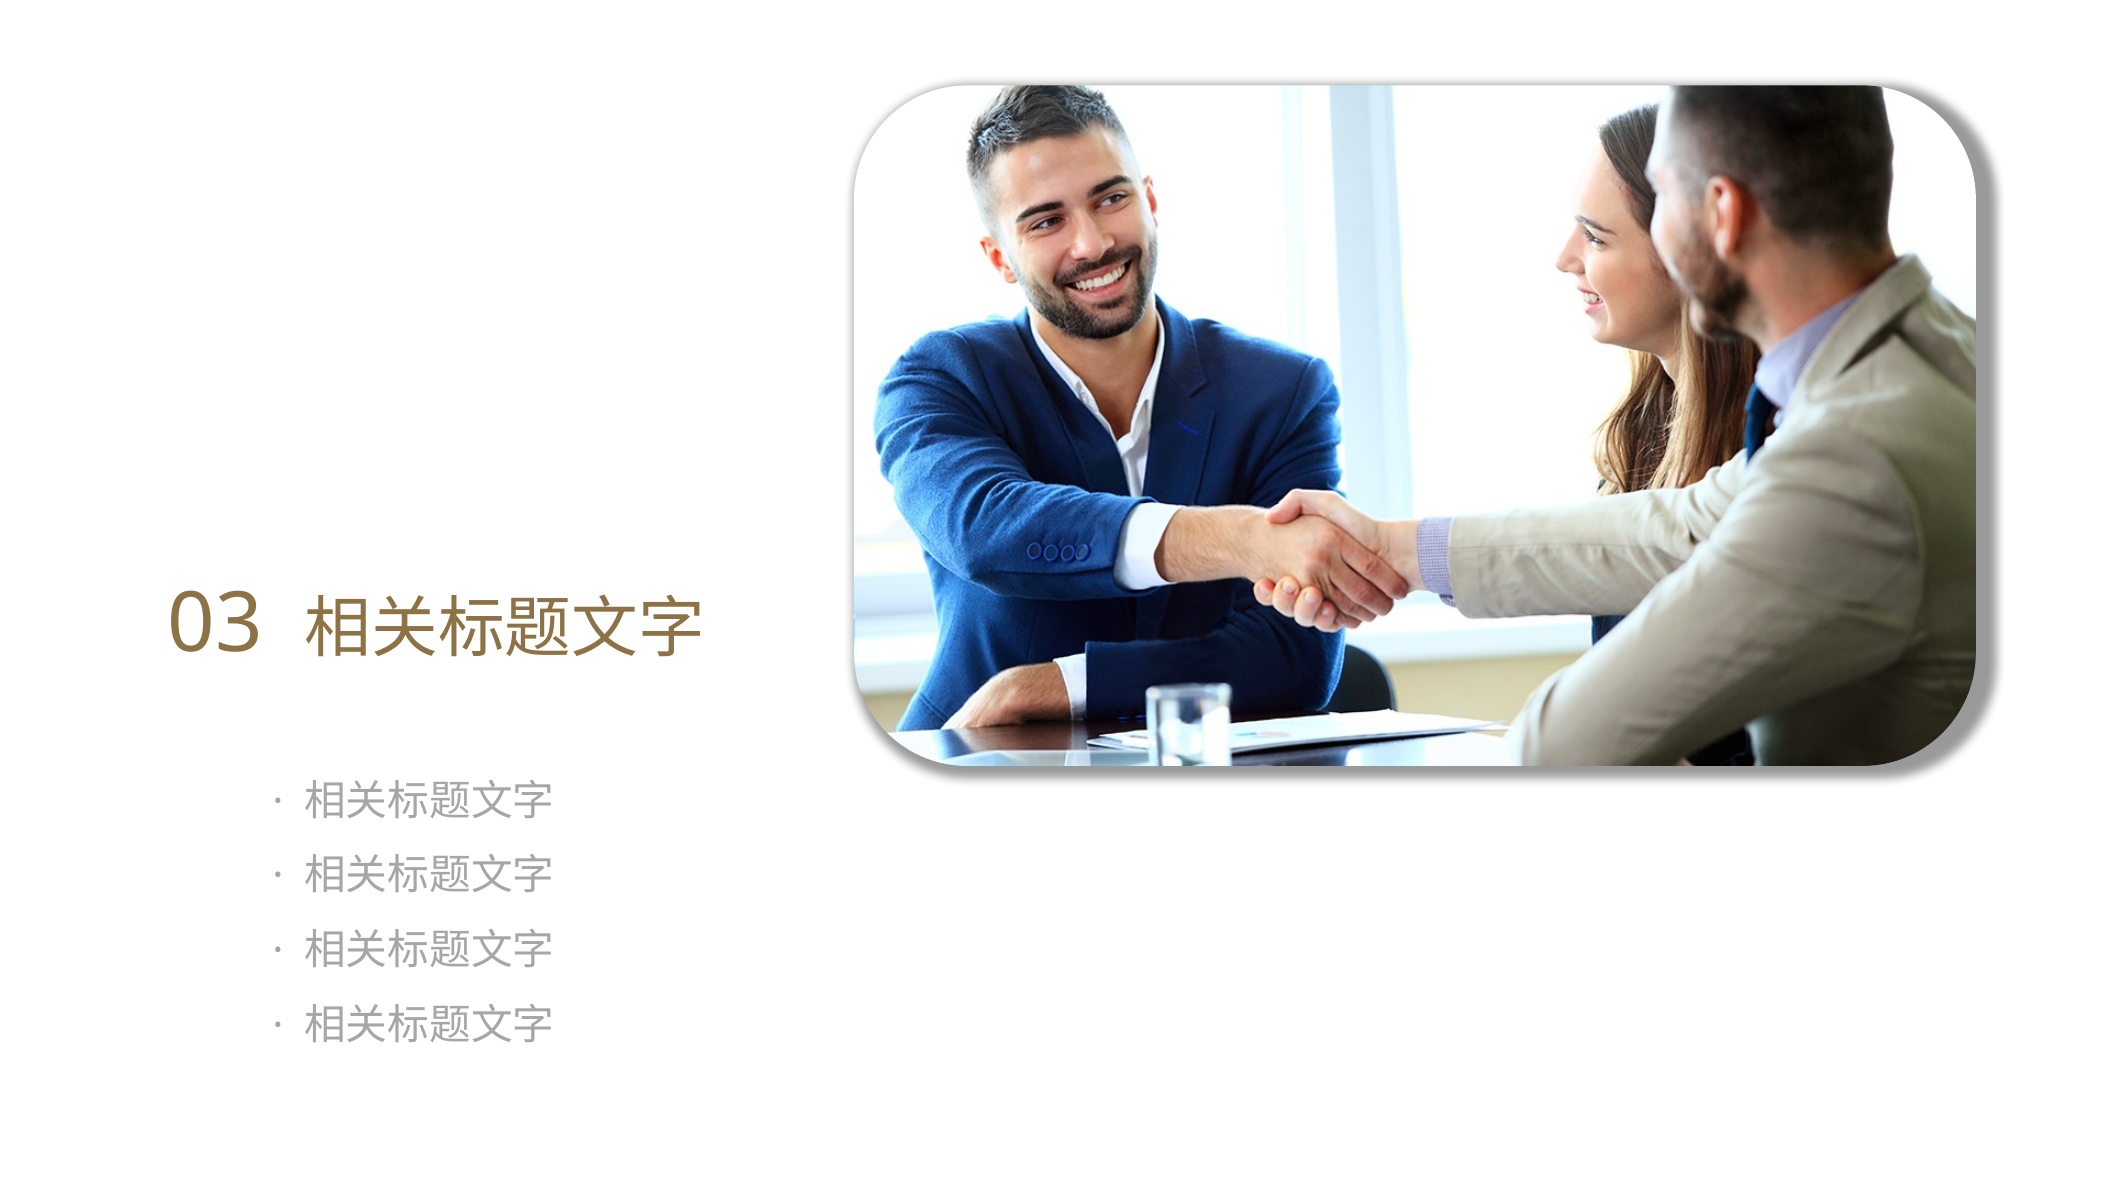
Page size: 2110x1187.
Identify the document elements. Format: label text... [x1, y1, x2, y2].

text_box · 相关标题文字 [257, 915, 724, 981]
text_box [852, 84, 1977, 705]
text_box · 相关标题文字 [257, 840, 724, 906]
text_box · 相关标题文字 [257, 766, 724, 831]
text_box [872, 717, 1957, 767]
text_box · 相关标题文字 [257, 990, 724, 1055]
text_box [866, 706, 1964, 716]
text_box 03 相关标题文字 [153, 561, 789, 676]
